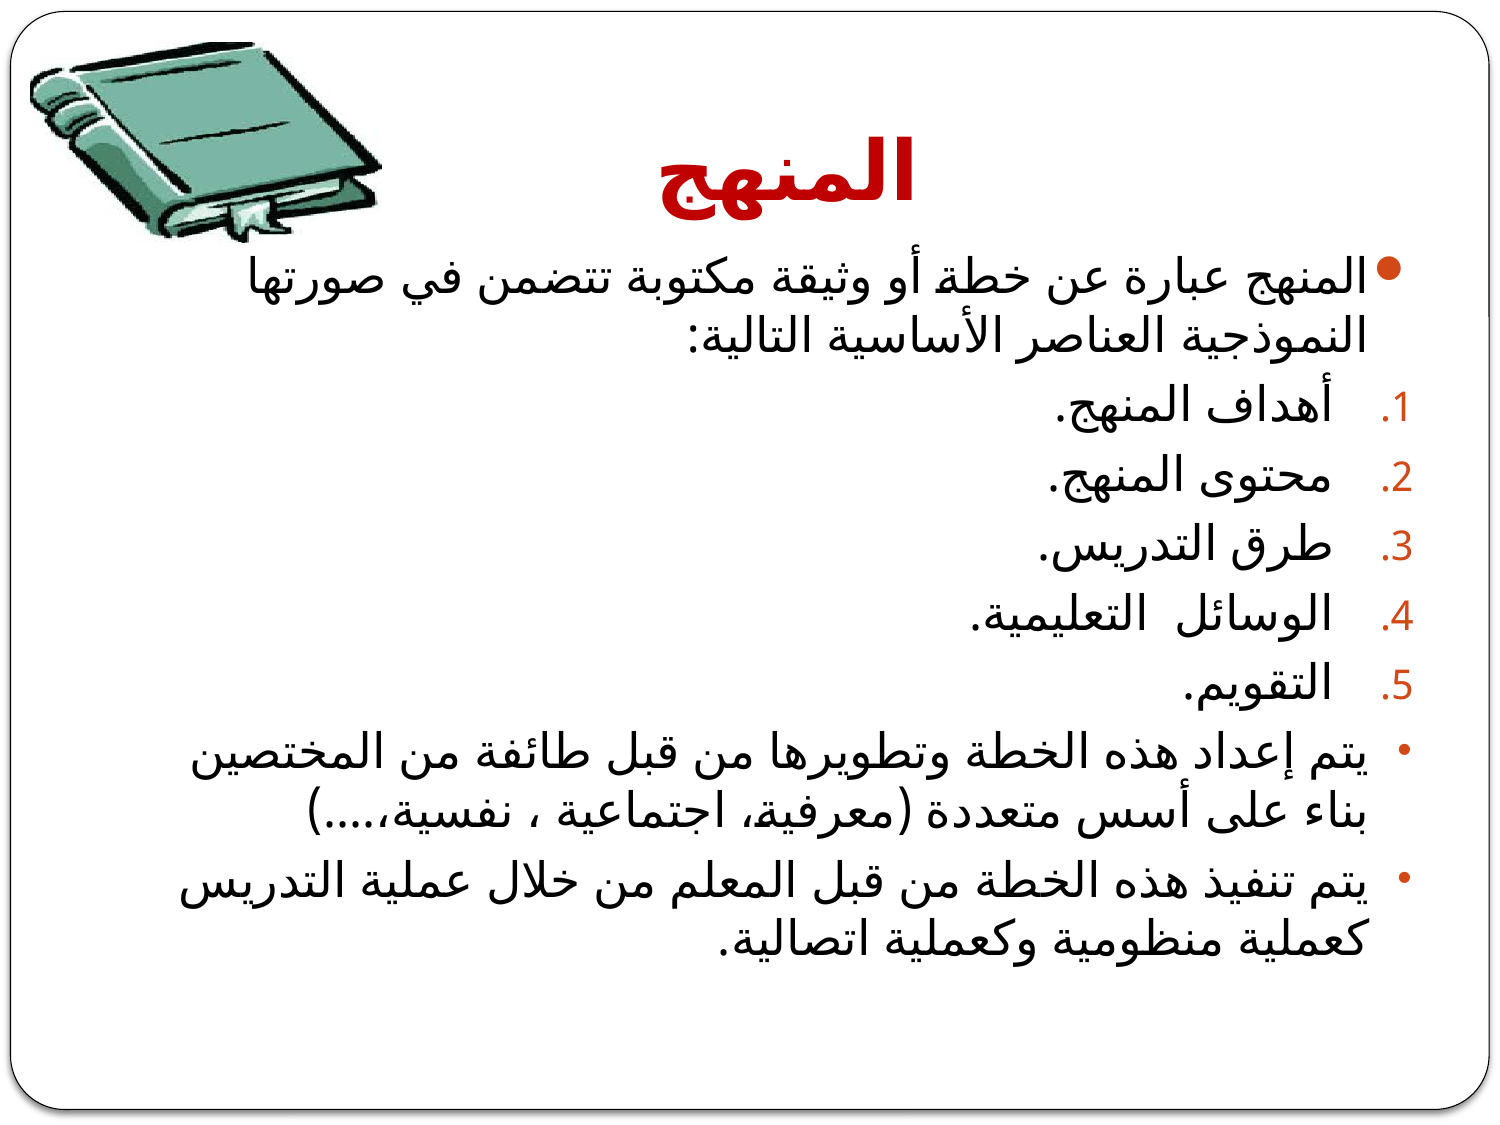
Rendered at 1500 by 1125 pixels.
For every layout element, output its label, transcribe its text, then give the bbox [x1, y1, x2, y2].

list المنهج عبارة عن خطة أو وثيقة مكتوبة تتضمن في صورتها النموذجية العناصر الأساسية التالية: أهداف المنهج. محتوى المنهج. طرق التدريس. الوسائل التعليمية. التقويم. يتم إعداد هذه الخطة وتطويرها من قبل طائفة من المختصين بناء على أسس متعددة (معرفية، اجتماعية ، نفسية،....) يتم تنفيذ هذه الخطة من قبل المعلم من خلال عملية التدريس كعملية منظومية وكعملية اتصالية. [150, 237, 1425, 988]
title المنهج [386, 45, 1425, 233]
picture [30, 42, 383, 243]
